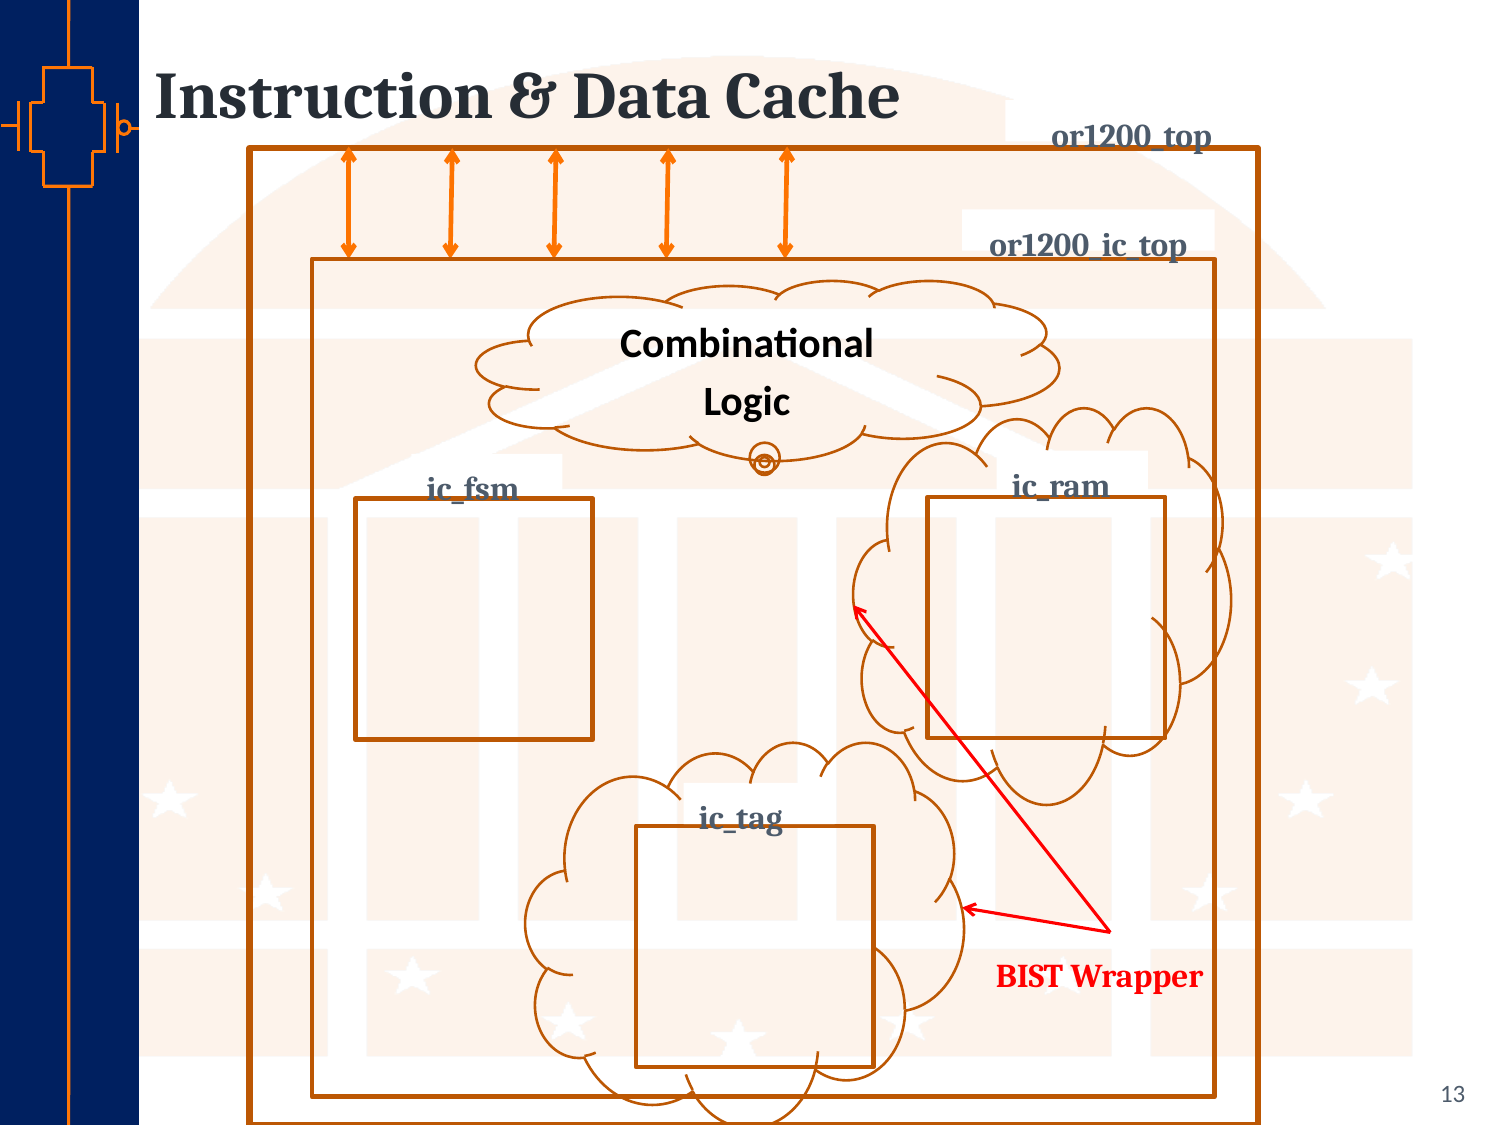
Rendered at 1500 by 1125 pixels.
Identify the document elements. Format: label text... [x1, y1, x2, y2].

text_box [249, 99, 1259, 1125]
slide_number 13 [1425, 1062, 1488, 1123]
title Instruction & Data Cache [139, 0, 1500, 140]
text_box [961, 802, 1249, 1003]
